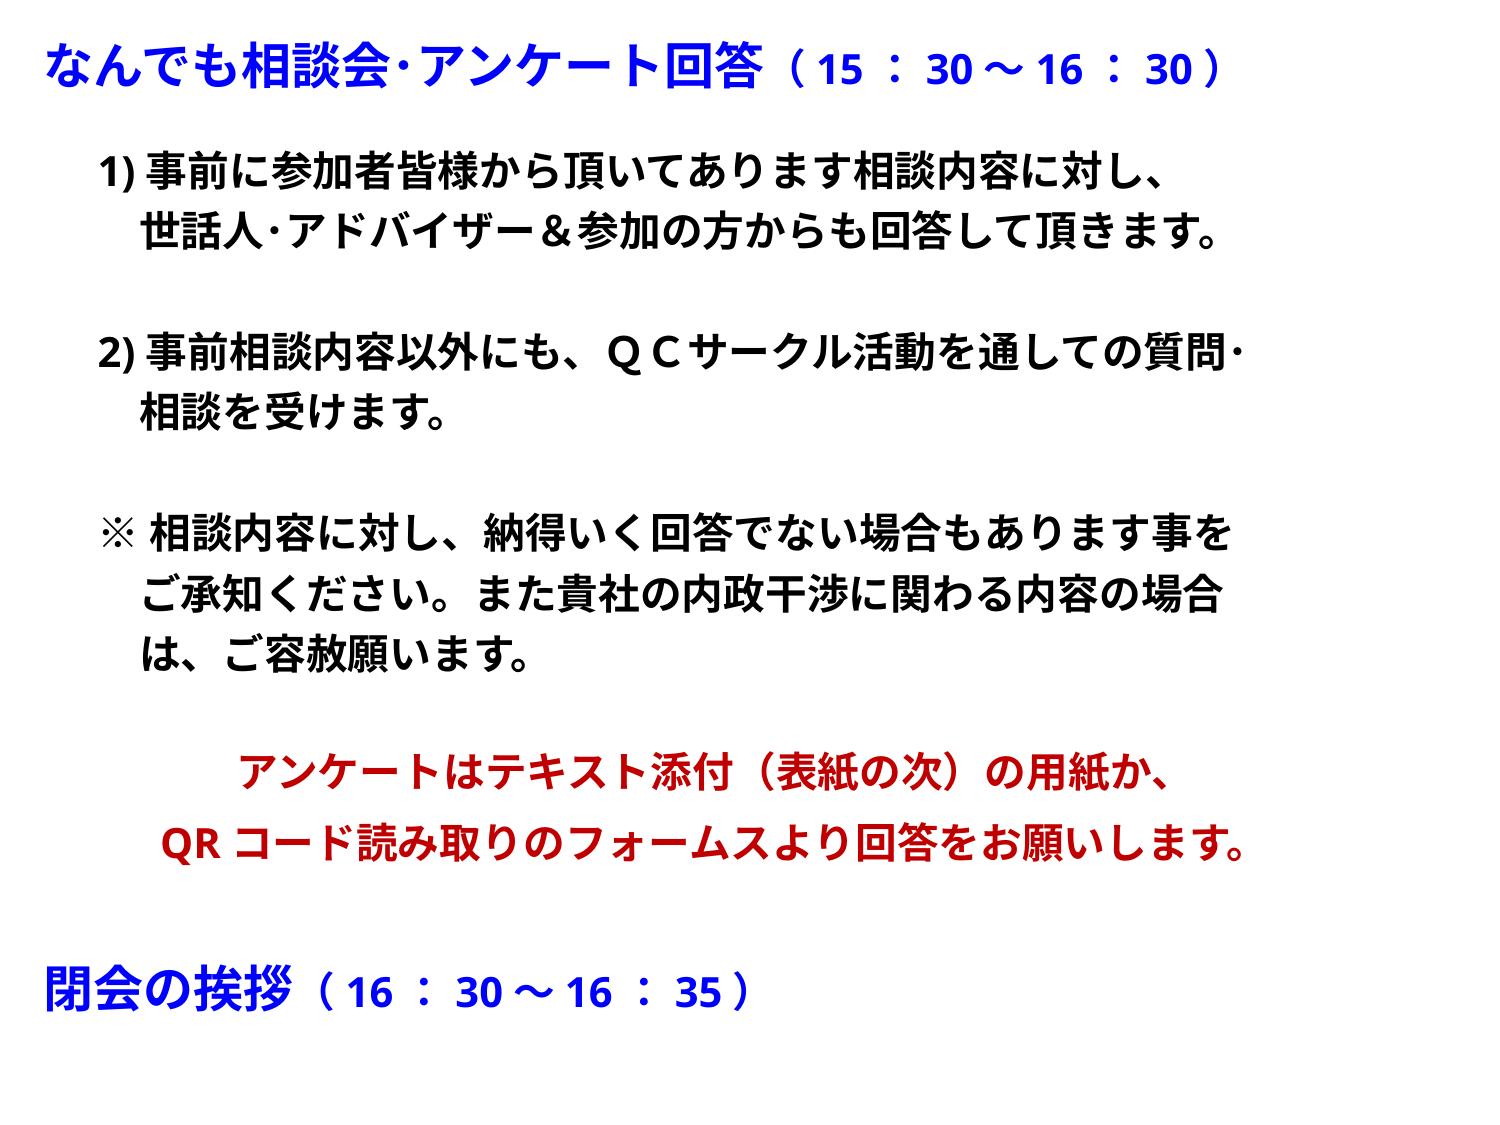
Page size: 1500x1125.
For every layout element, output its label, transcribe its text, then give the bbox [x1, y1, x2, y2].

text_box 1)事前に参加者皆様から頂いてあります相談内容に対し、 世話人･アドバイザー＆参加の方からも回答して頂きます。 2)事前相談内容以外にも、ＱＣサークル活動を通しての質問･ 相談を受けます。 ※相談内容に対し、納得いく回答でない場合もあります事を ご承知ください。また貴社の内政干渉に関わる内容の場合 は、ご容赦願います。 [82, 137, 1459, 686]
text_box なんでも相談会･アンケート回答（15：30～16：30） [29, 26, 1400, 102]
text_box 閉会の挨拶（16：30～16：35） [29, 950, 1400, 1025]
text_box アンケートはテキスト添付（表紙の次）の用紙か、 QRコード読み取りのフォームスより回答をお願いします。 [29, 738, 1400, 875]
